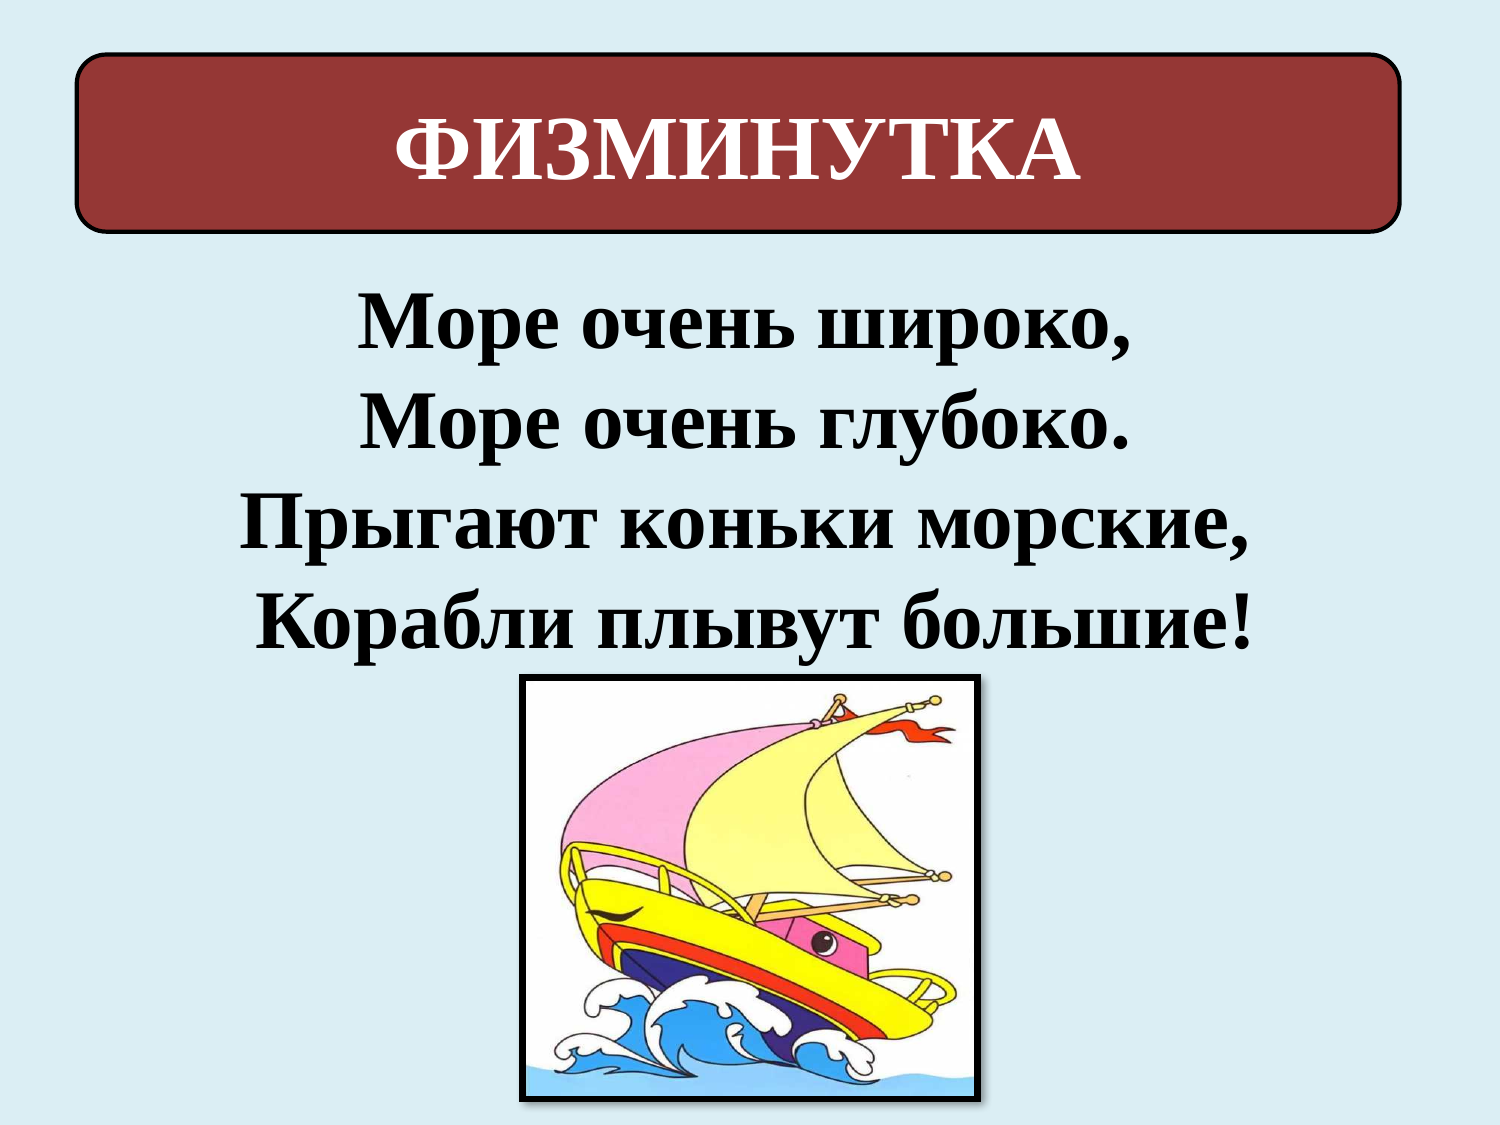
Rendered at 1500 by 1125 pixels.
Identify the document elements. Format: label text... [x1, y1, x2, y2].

picture [525, 680, 975, 1097]
text_box ФИЗМИНУТКА [74, 52, 1402, 234]
text_box Море очень широко, Море очень глубоко. Прыгают коньки морские, Корабли плывут большие! [41, 257, 1471, 773]
